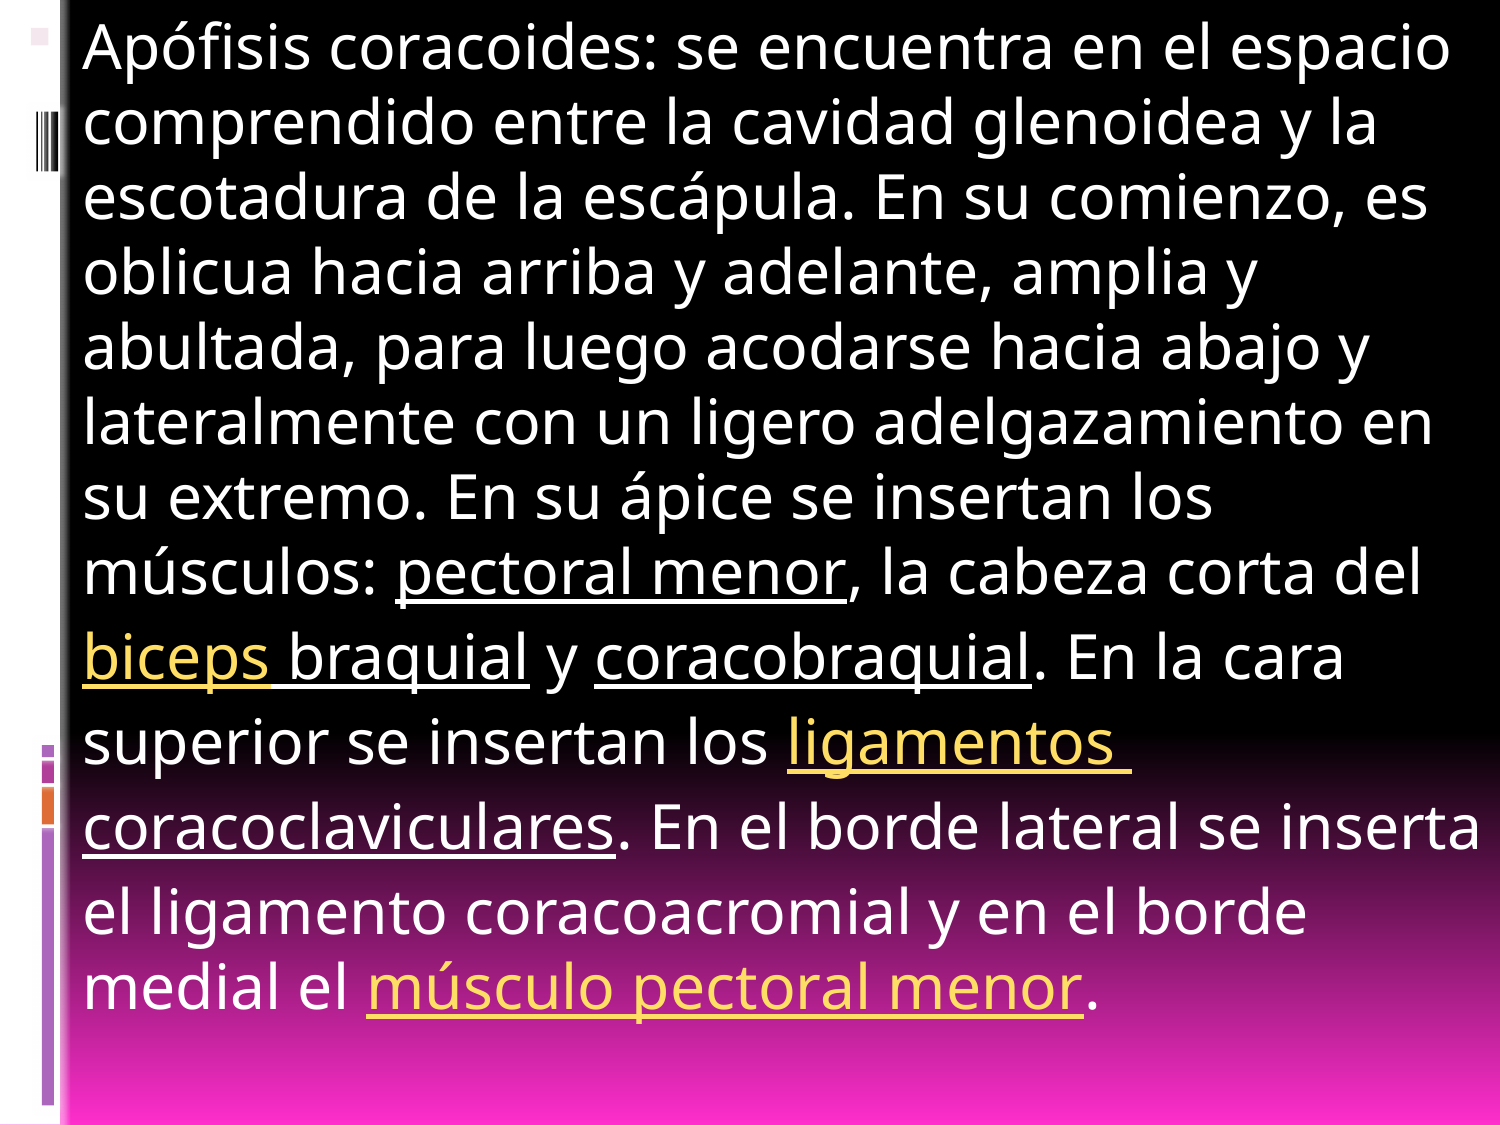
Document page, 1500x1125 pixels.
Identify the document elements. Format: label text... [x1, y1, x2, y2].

list Apófisis coracoides: se encuentra en el espacio comprendido entre la cavidad glenoidea y la escotadura de la escápula. En su comienzo, es oblicua hacia arriba y adelante, amplia y abultada, para luego acodarse hacia abajo y lateralmente con un ligero adelgazamiento en su extremo. En su ápice se insertan los músculos: pectoral menor, la cabeza corta del biceps braquial y coracobraquial. En la cara superior se insertan los ligamentos coracoclaviculares. En el borde lateral se inserta el ligamento coracoacromial y en el borde medial el músculo pectoral menor. [0, 0, 1500, 1125]
